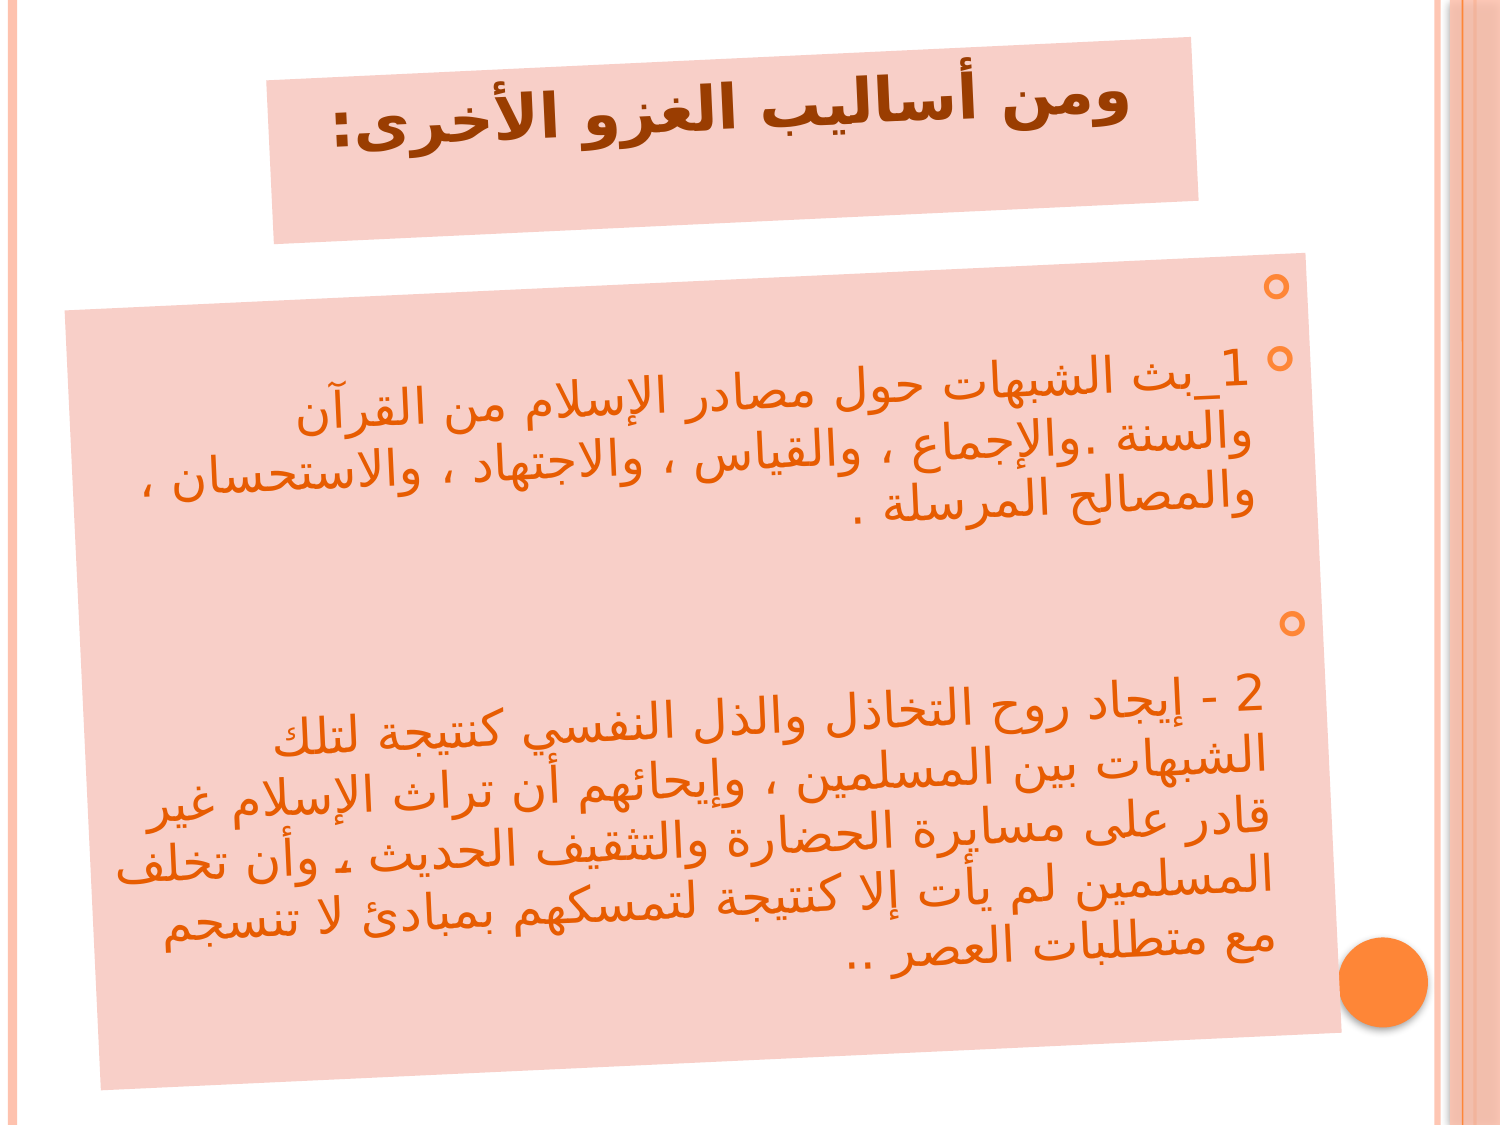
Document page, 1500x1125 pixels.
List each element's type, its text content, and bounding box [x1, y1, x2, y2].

title ومن أساليب الغزو الأخرى: [266, 36, 1199, 245]
list 1_بث الشبهات حول مصادر الإسلام من القرآن والسنة .والإجماع ، والقياس ، والاجتهاد ، والاستحسان ، والمصالح المرسلة . 2 - إيجاد روح التخاذل والذل النفسي كنتيجة لتلك الشبهات بين المسلمين ، وإيحائهم أن تراث الإسلام غير قادر على مسايرة الحضارة والتثقيف الحديث ، وأن تخلف المسلمين لم يأت إلا كنتيجة لتمسكهم بمبادئ لا تنسجم مع متطلبات العصر .. [64, 252, 1342, 1091]
